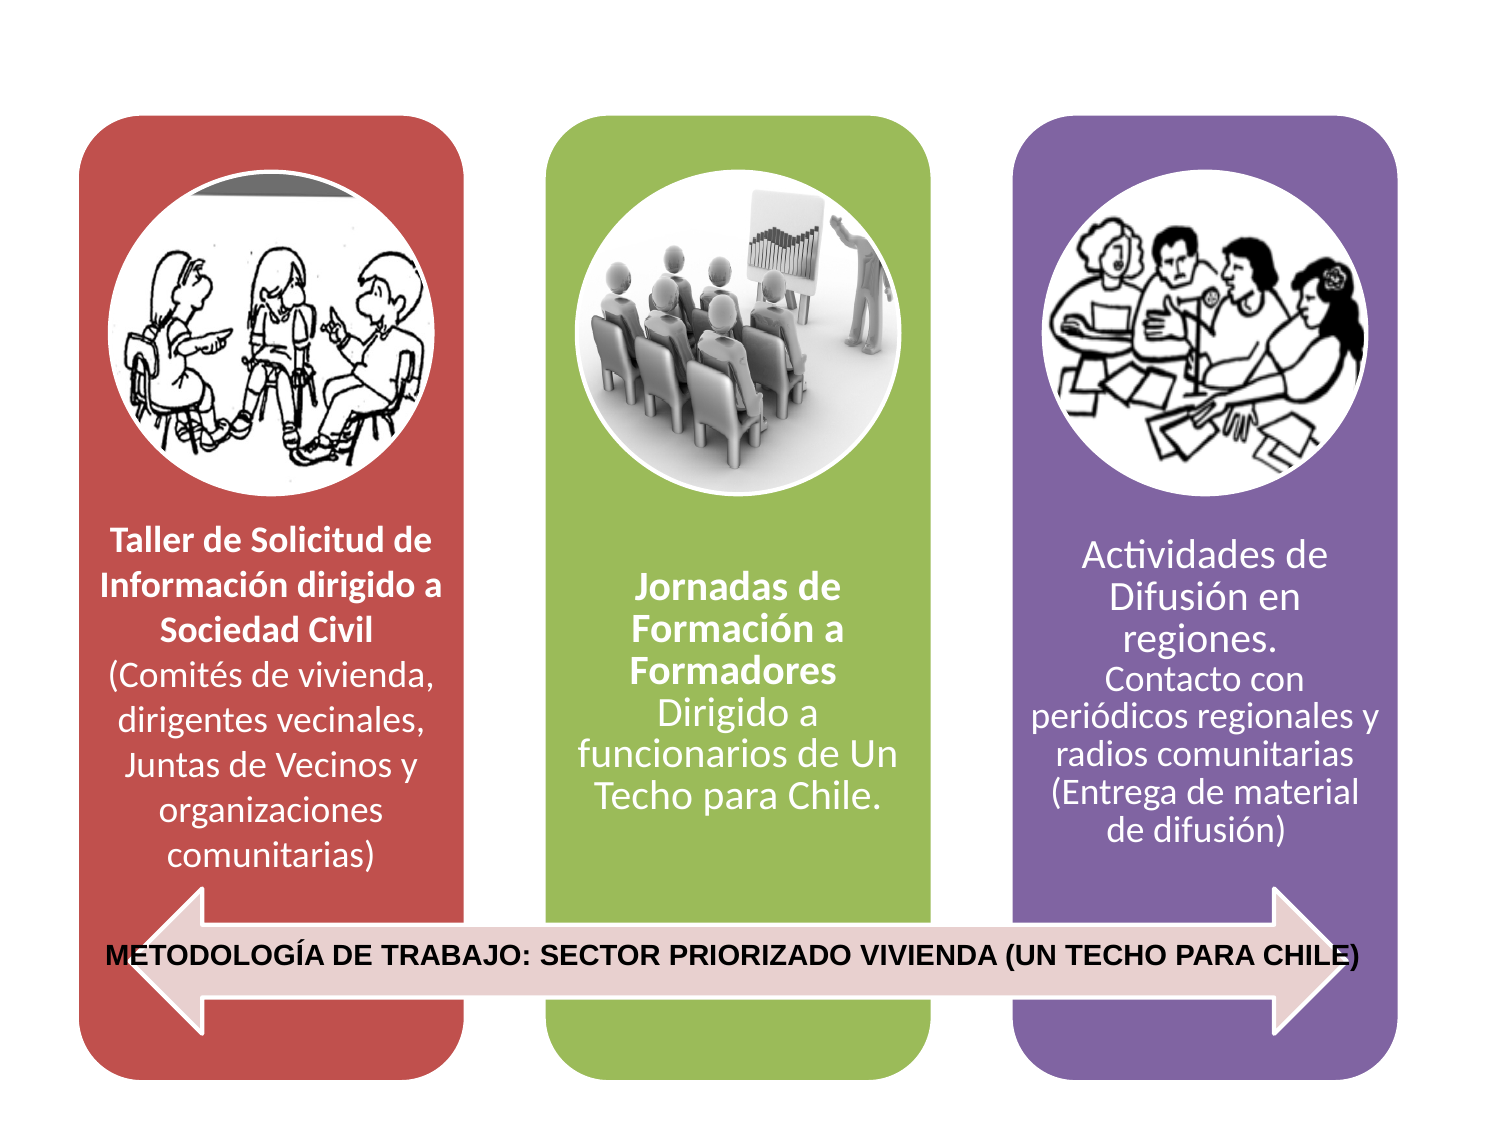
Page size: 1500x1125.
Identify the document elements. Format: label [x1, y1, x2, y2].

text_box [76, 113, 1400, 1083]
